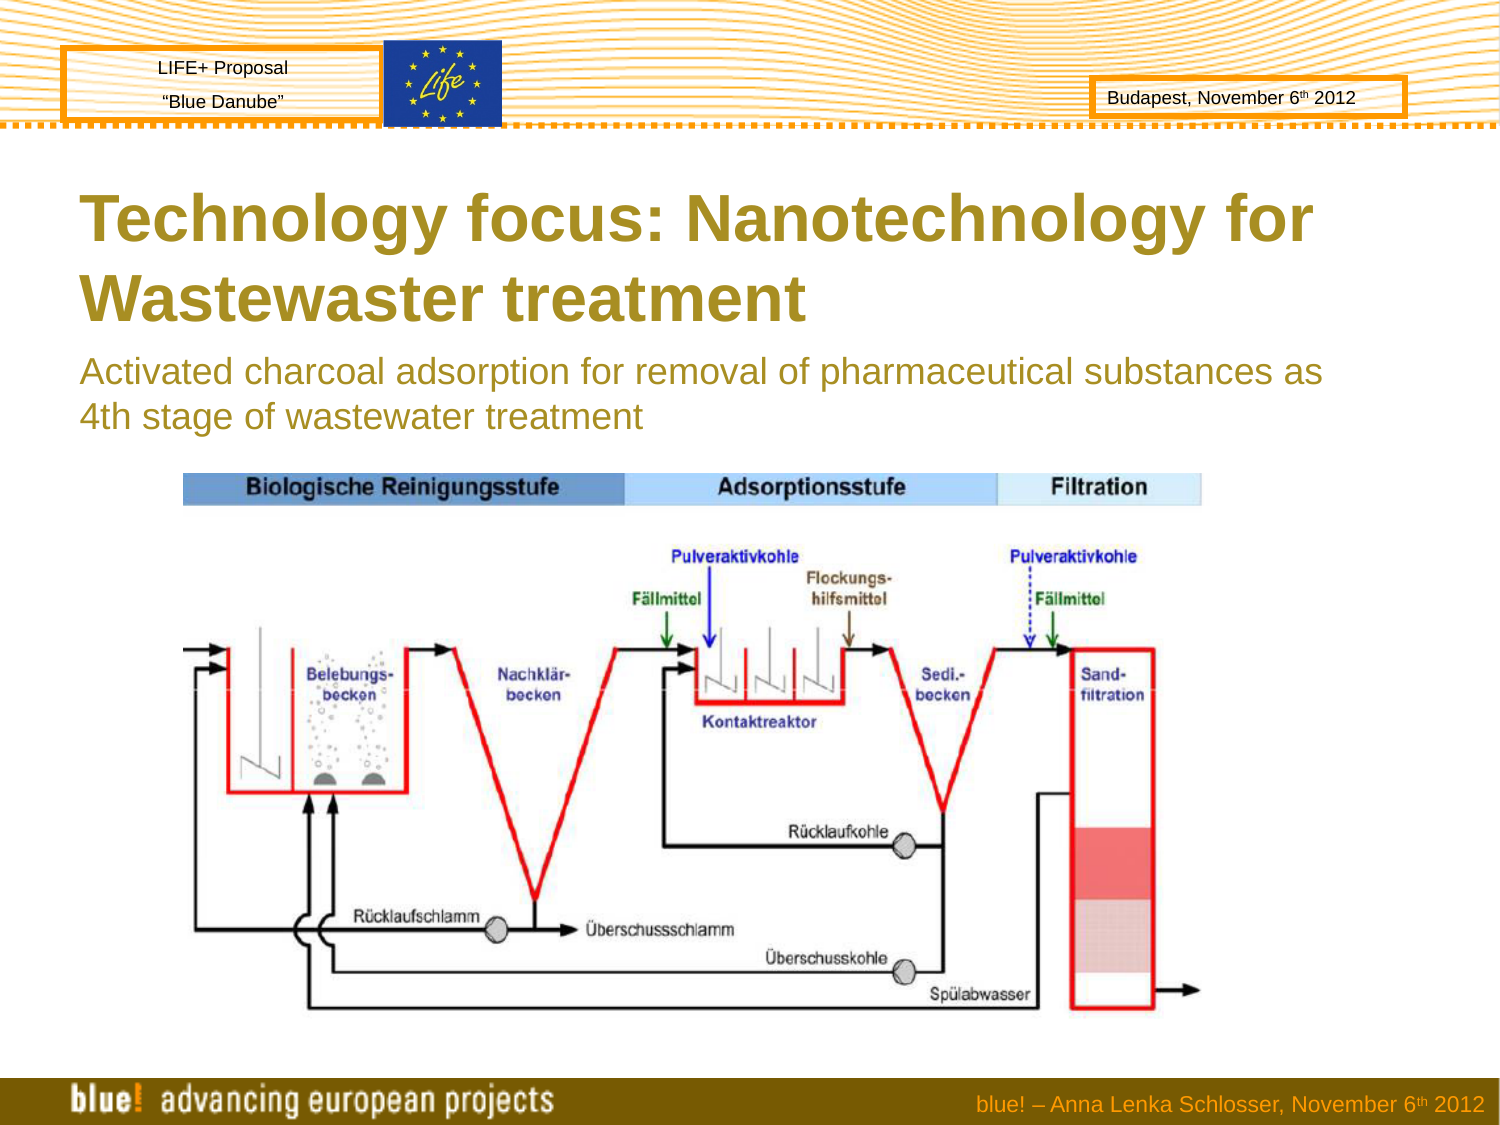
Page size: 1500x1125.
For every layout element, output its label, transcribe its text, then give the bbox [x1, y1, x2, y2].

picture [0, 1078, 1500, 1125]
picture [182, 472, 1211, 1074]
picture [383, 40, 502, 127]
text_box Technology focus: Nanotechnology for Wastewaster treatment Activated charcoal adsorption for removal of pharmaceutical substances as 4th stage of wastewater treatment [64, 167, 1390, 587]
